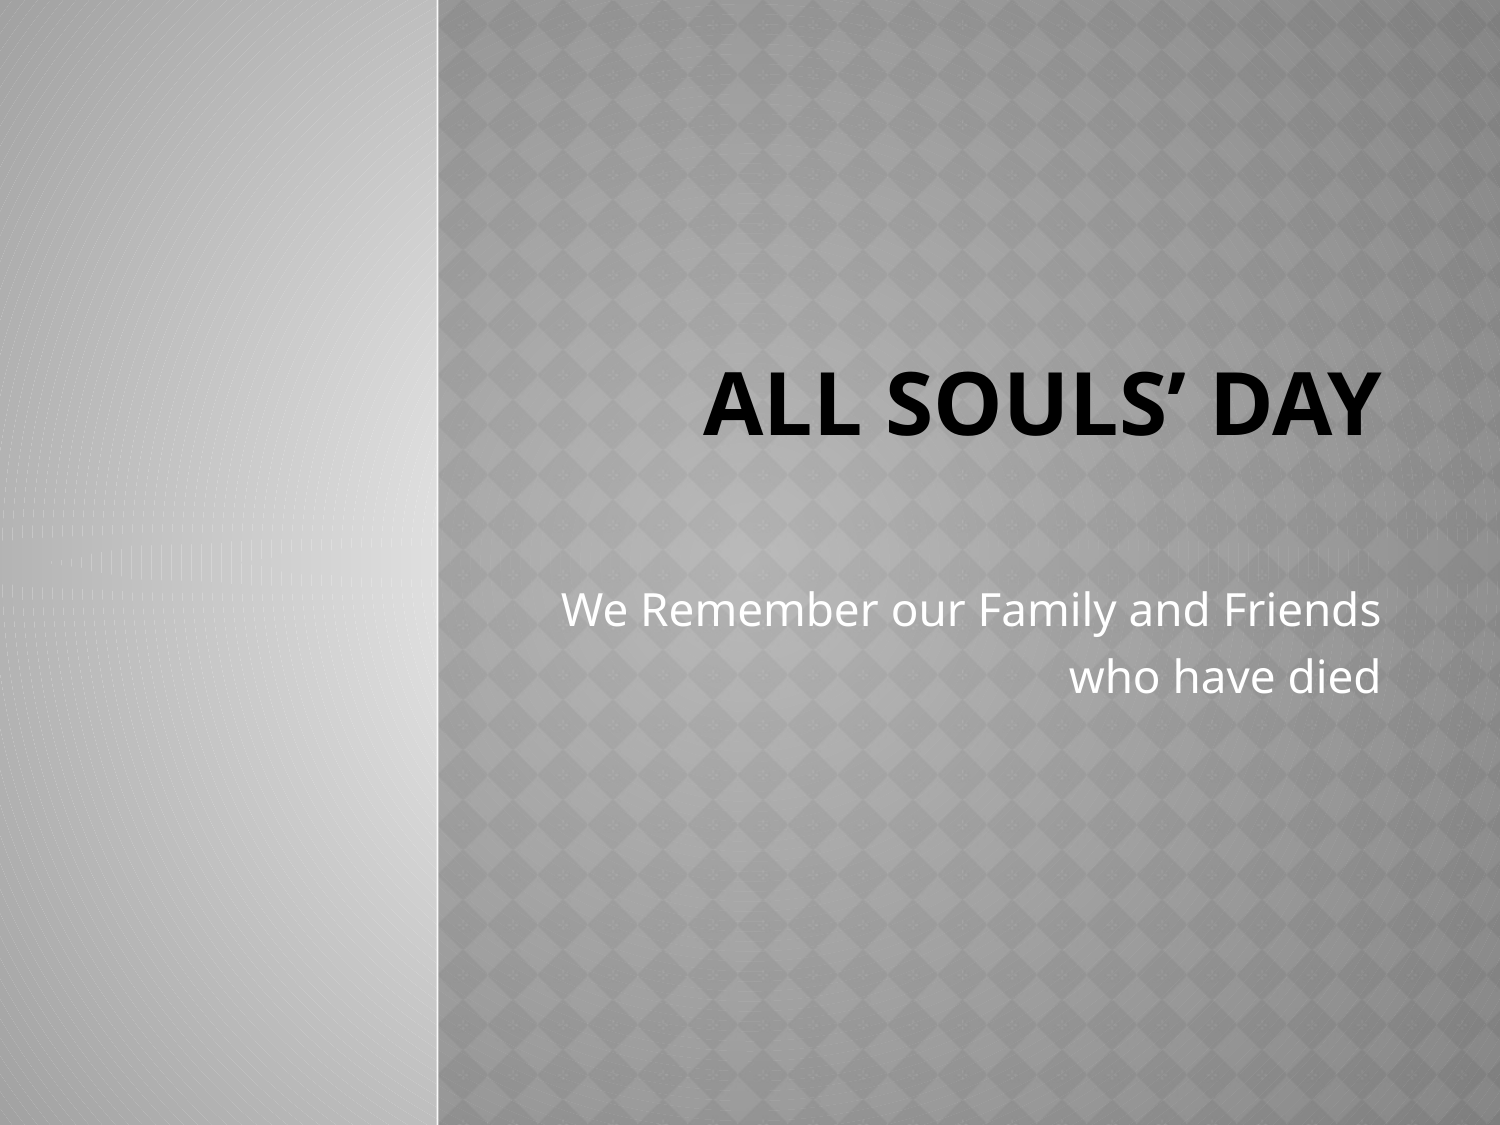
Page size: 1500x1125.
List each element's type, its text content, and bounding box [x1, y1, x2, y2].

subtitle We Remember our Family and Friends who have died [550, 580, 1390, 762]
title All Souls’ Day [552, 87, 1390, 558]
